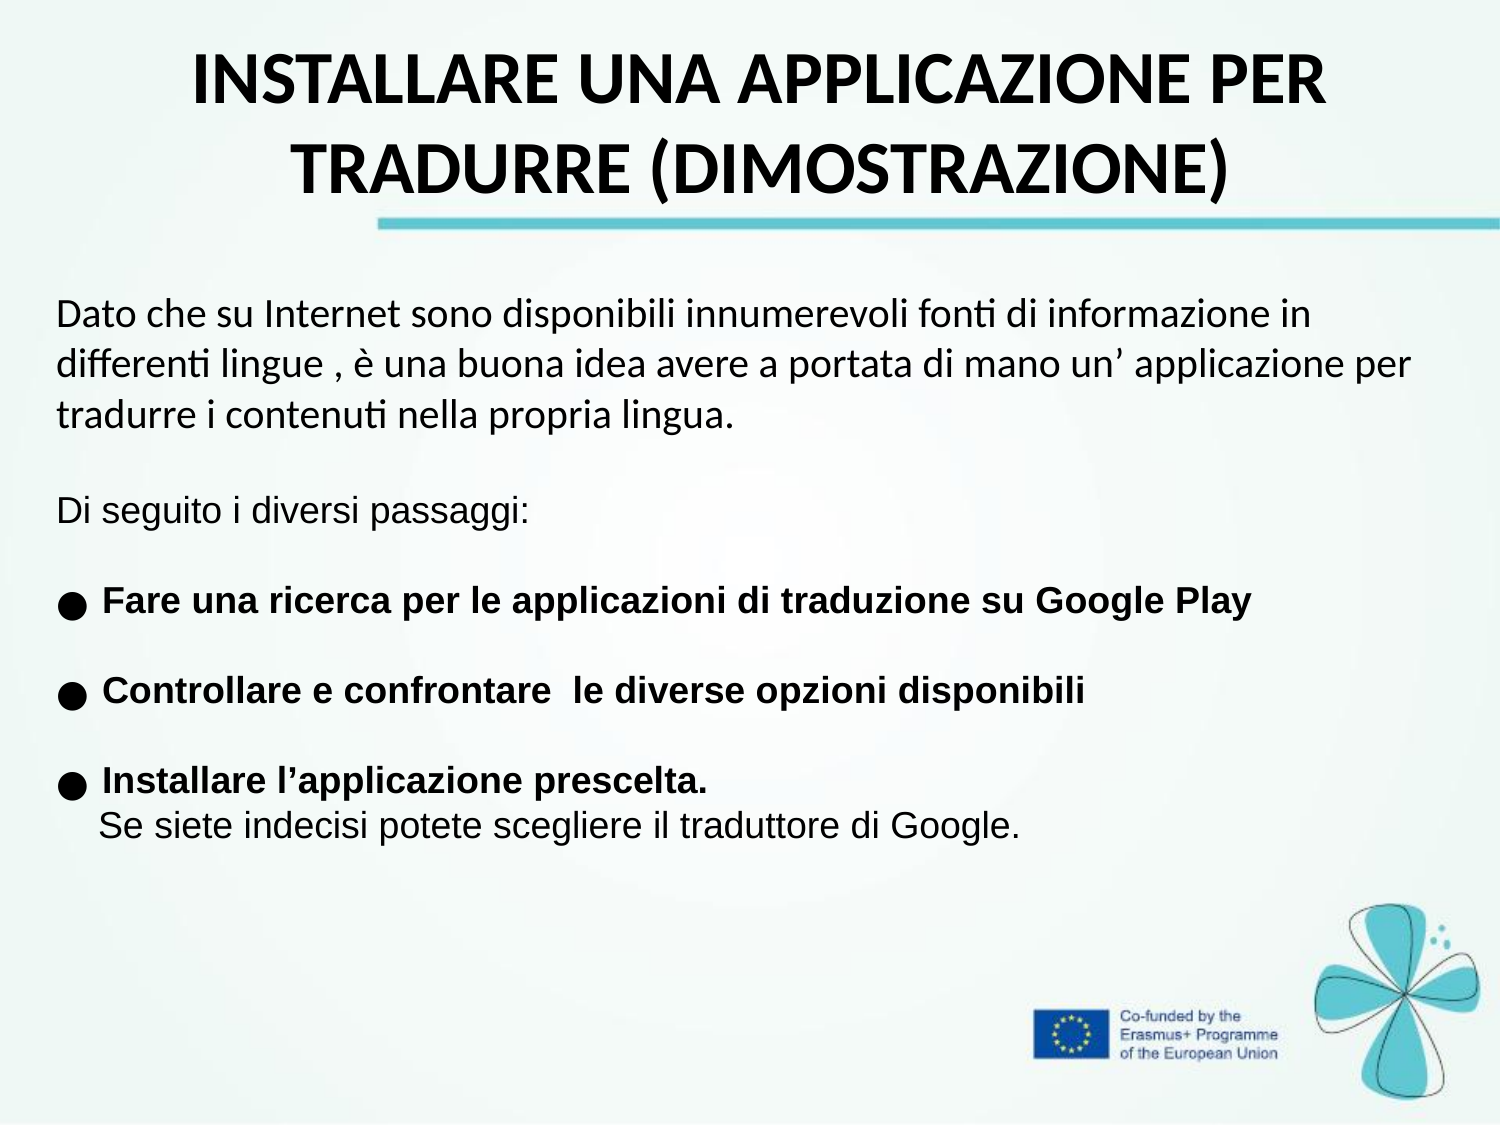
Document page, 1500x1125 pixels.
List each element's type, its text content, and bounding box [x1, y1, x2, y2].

text_box Installare una applicazione per tradurre (dimostrazione) [116, 20, 1405, 126]
picture [0, 0, 1500, 1125]
text_box Dato che su Internet sono disponibili innumerevoli fonti di informazione in differenti lingue , è una buona idea avere a portata di mano un’ applicazione per tradurre i contenuti nella propria lingua. Di seguito i diversi passaggi: Fare una ricerca per le applicazioni di traduzione su Google Play Controllare e confrontare le diverse opzioni disponibili Installare l’applicazione prescelta. Se siete indecisi potete scegliere il traduttore di Google. [41, 278, 1481, 1044]
